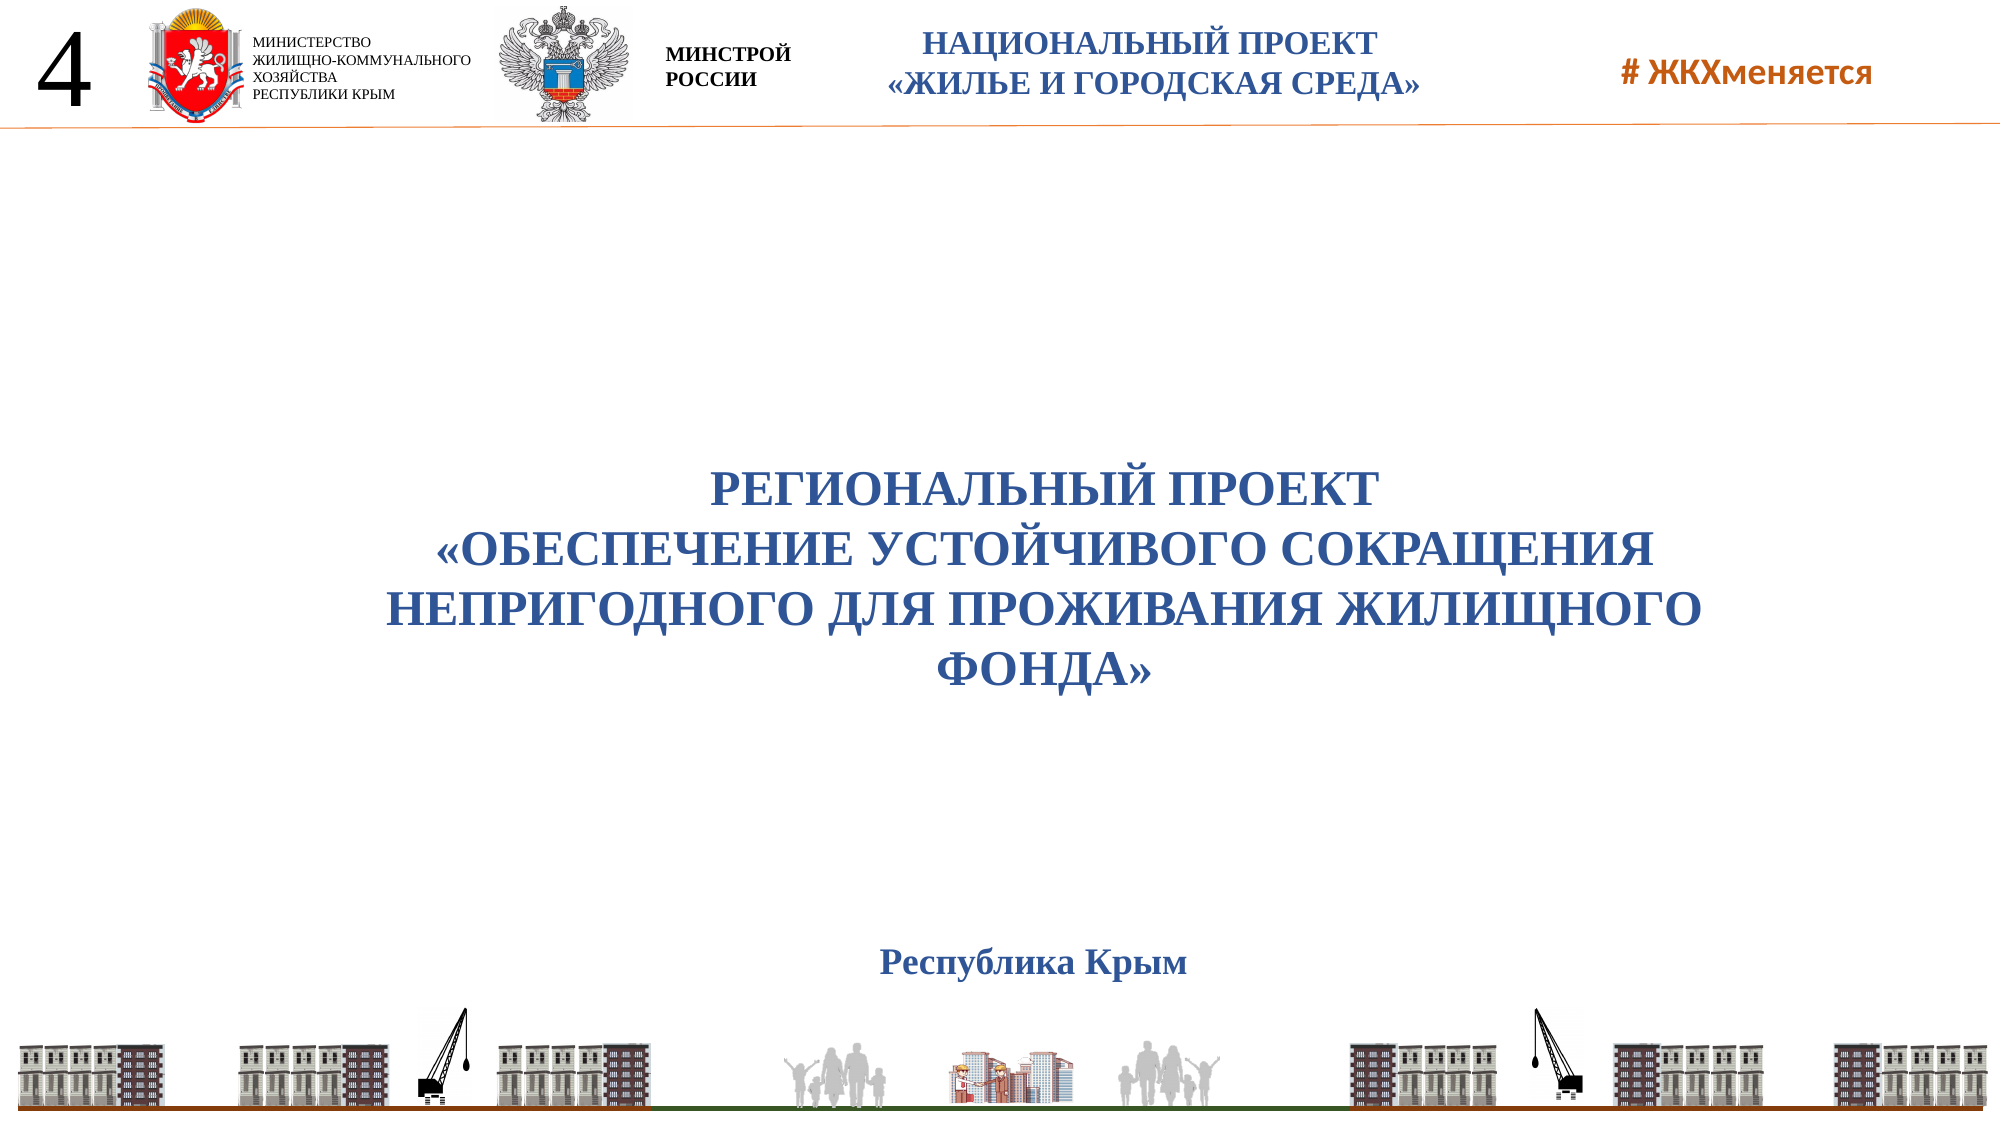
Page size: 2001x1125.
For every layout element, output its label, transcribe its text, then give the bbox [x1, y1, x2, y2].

picture [1612, 1043, 1765, 1108]
picture [1833, 1043, 1989, 1110]
picture [1349, 1043, 1498, 1108]
picture [496, 1043, 651, 1108]
picture [17, 1043, 165, 1108]
picture [493, 6, 633, 122]
text_box 4 [21, 0, 108, 123]
picture [784, 1041, 887, 1108]
picture [417, 1007, 472, 1108]
picture [145, 6, 248, 126]
text_box 4 [21, 129, 108, 136]
text_box РЕГИОНАЛЬНЫЙ ПРОЕКТ «ОБЕСПЕЧЕНИЕ УСТОЙЧИВОГО СОКРАЩЕНИЯ НЕПРИГОДНОГО ДЛЯ ПРОЖИВАНИЯ ЖИЛИЩНОГО ФОНДА» [338, 448, 1752, 704]
text_box НАЦИОНАЛЬНЫЙ ПРОЕКТ «ЖИЛЬЕ И ГОРОДСКАЯ СРЕДА» [864, 13, 1444, 109]
picture [922, 1043, 1109, 1108]
text_box МИНИСТЕРСТВО ЖИЛИЩНО-КОММУНАЛЬНОГО ХОЗЯЙСТВА РЕСПУБЛИКИ КРЫМ [248, 25, 493, 111]
picture [1529, 1007, 1584, 1104]
picture [238, 1043, 390, 1108]
text_box Республика Крым [864, 929, 1472, 990]
text_box # ЖКХменяется [1606, 39, 1975, 100]
picture [1117, 1040, 1220, 1106]
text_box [0, 123, 2000, 129]
text_box МИНСТРОЙ РОССИИ [650, 33, 814, 99]
